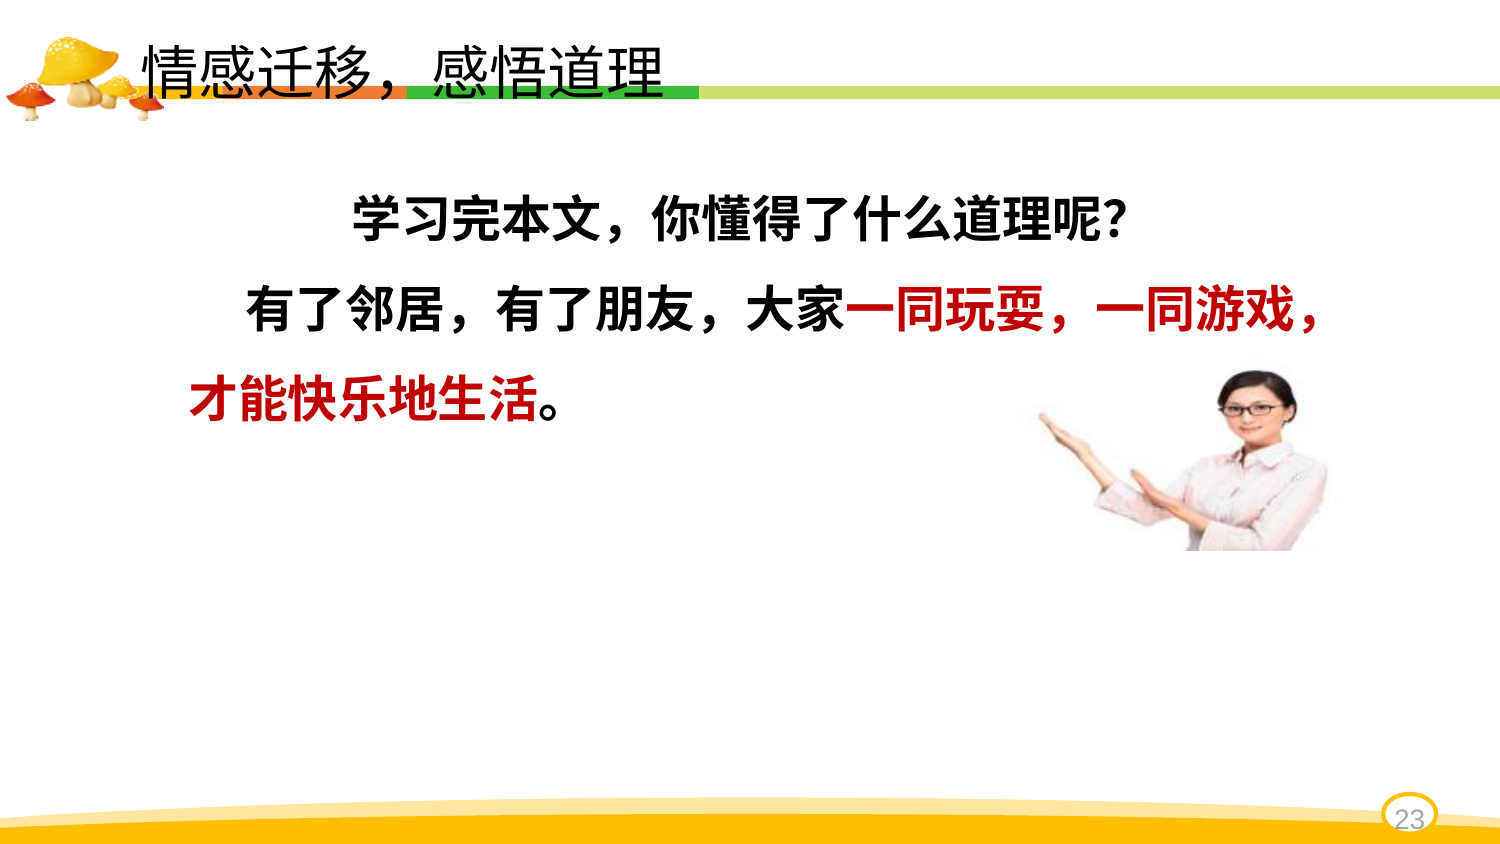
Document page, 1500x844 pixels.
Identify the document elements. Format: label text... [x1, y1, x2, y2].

picture [6, 37, 164, 121]
text_box 情感迁移，感悟道理 [125, 28, 680, 114]
picture [966, 355, 1360, 551]
text_box 学习完本文，你懂得了什么道理呢？ 有了邻居，有了朋友，大家一同玩耍，一同游戏，才能快乐地生活。 [173, 149, 1331, 435]
